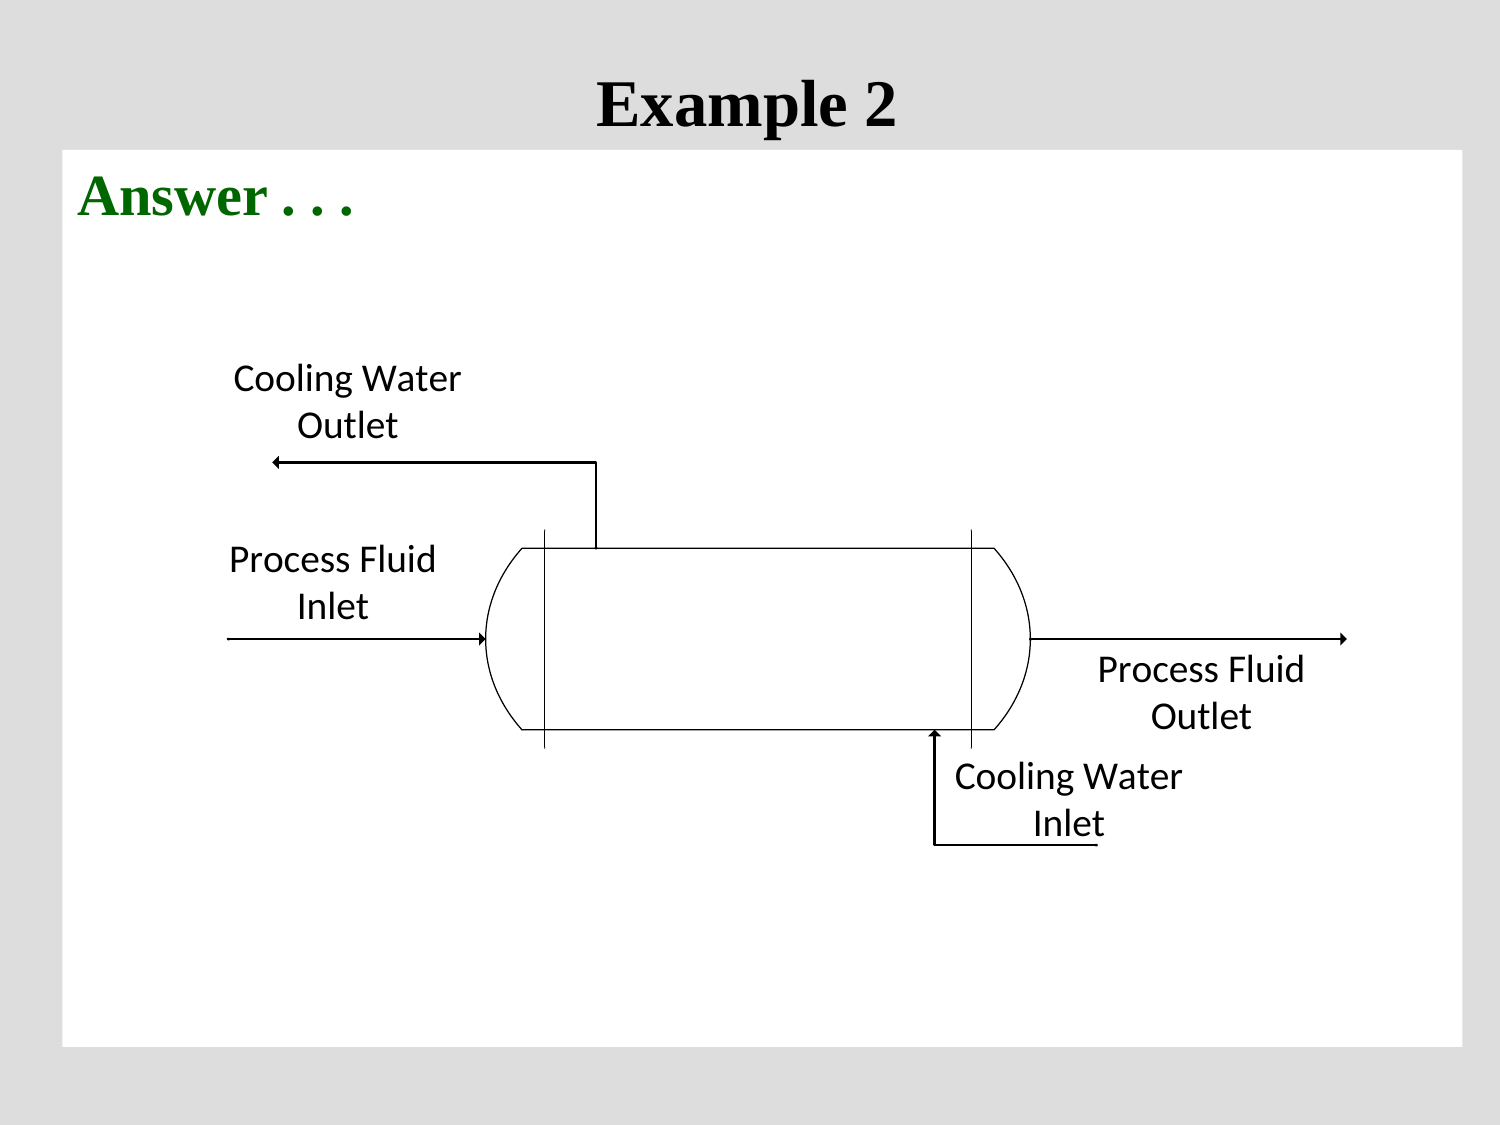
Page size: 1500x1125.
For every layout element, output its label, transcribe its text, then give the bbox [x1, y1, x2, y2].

subtitle Answer . . . [62, 149, 1463, 1047]
picture [224, 348, 1349, 851]
title Example 2 [41, 24, 1454, 175]
